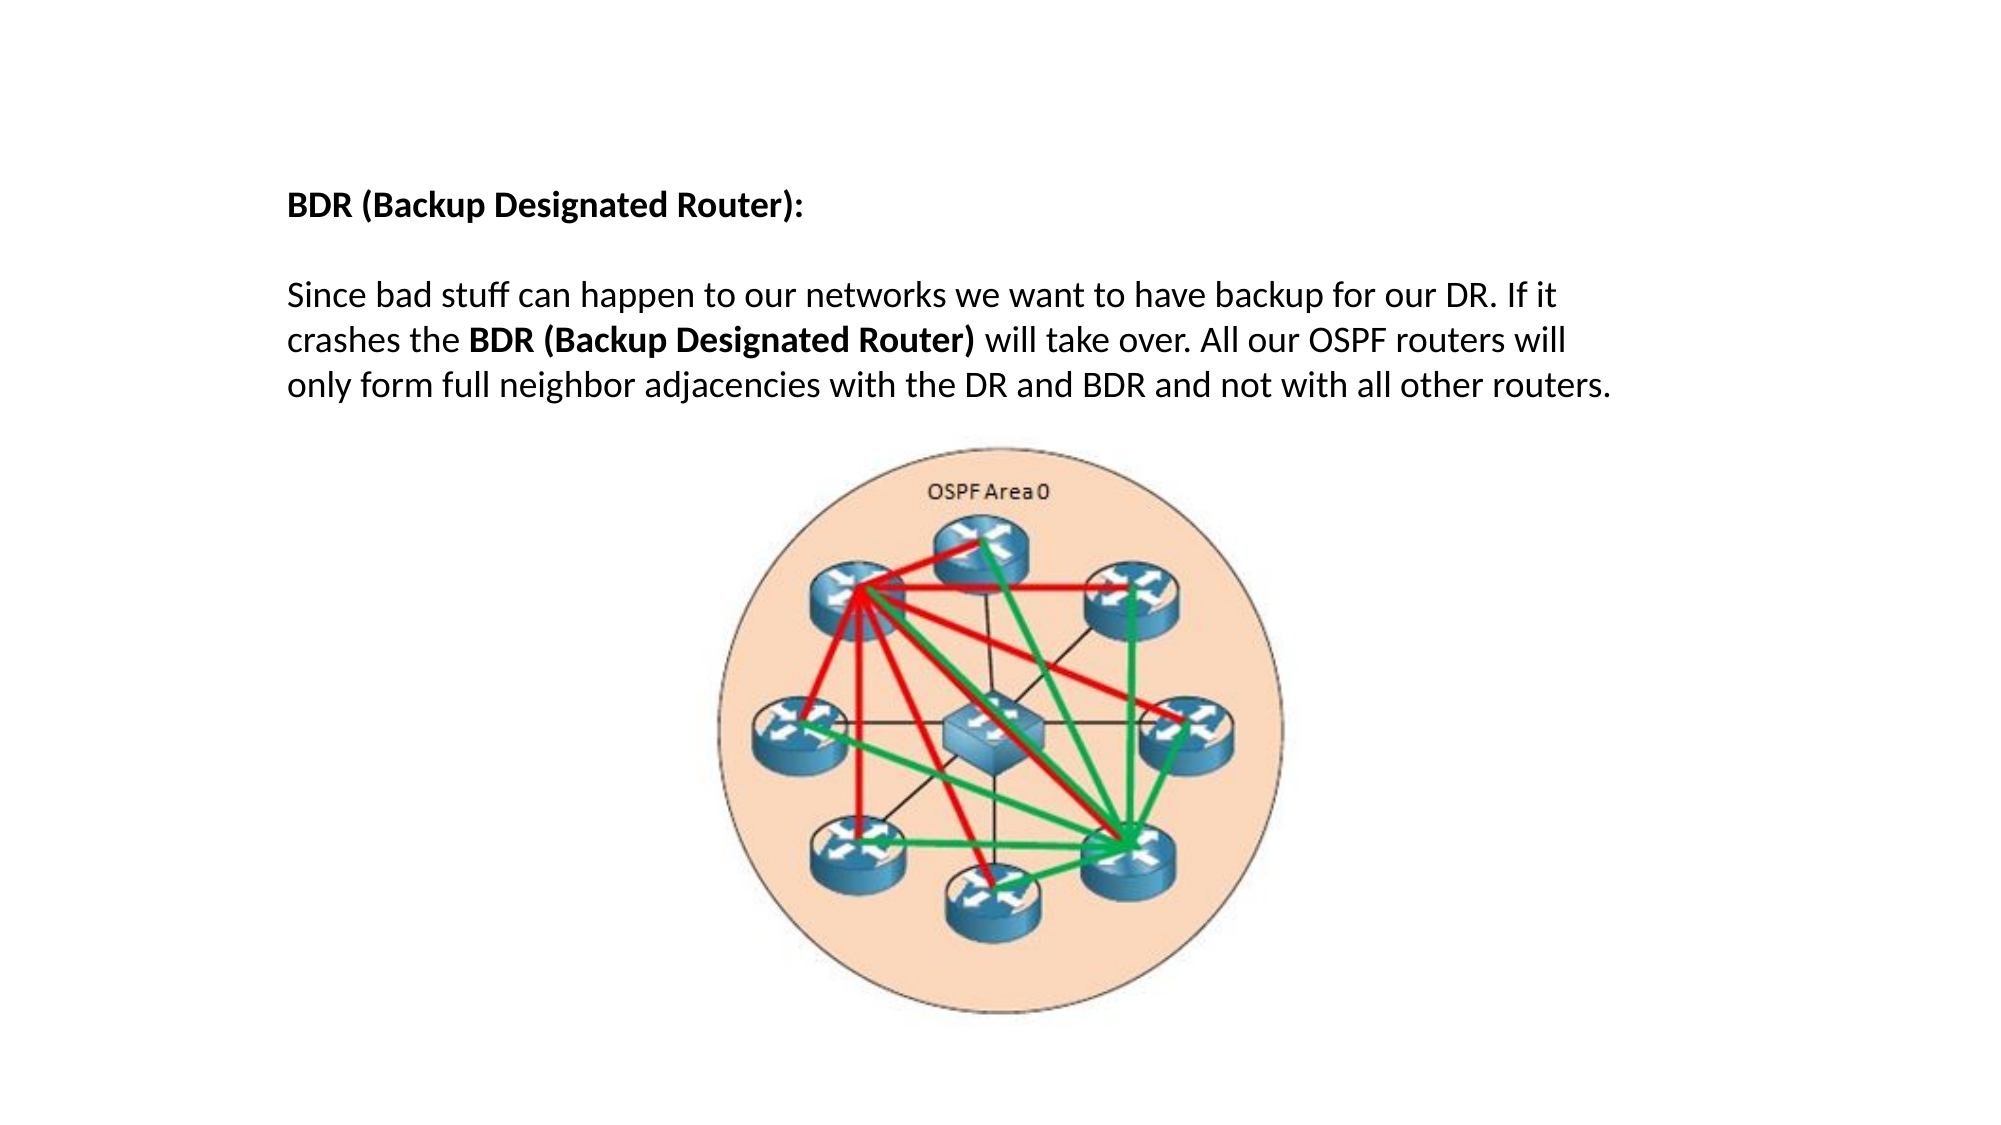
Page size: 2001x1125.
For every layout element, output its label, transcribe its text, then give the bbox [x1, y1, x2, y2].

picture [692, 420, 1308, 1030]
text_box BDR (Backup Designated Router): Since bad stuff can happen to our networks we want to have backup for our DR. If it crashes the BDR (Backup Designated Router) will take over. All our OSPF routers will only form full neighbor adjacencies with the DR and BDR and not with all other routers. [272, 172, 1629, 458]
